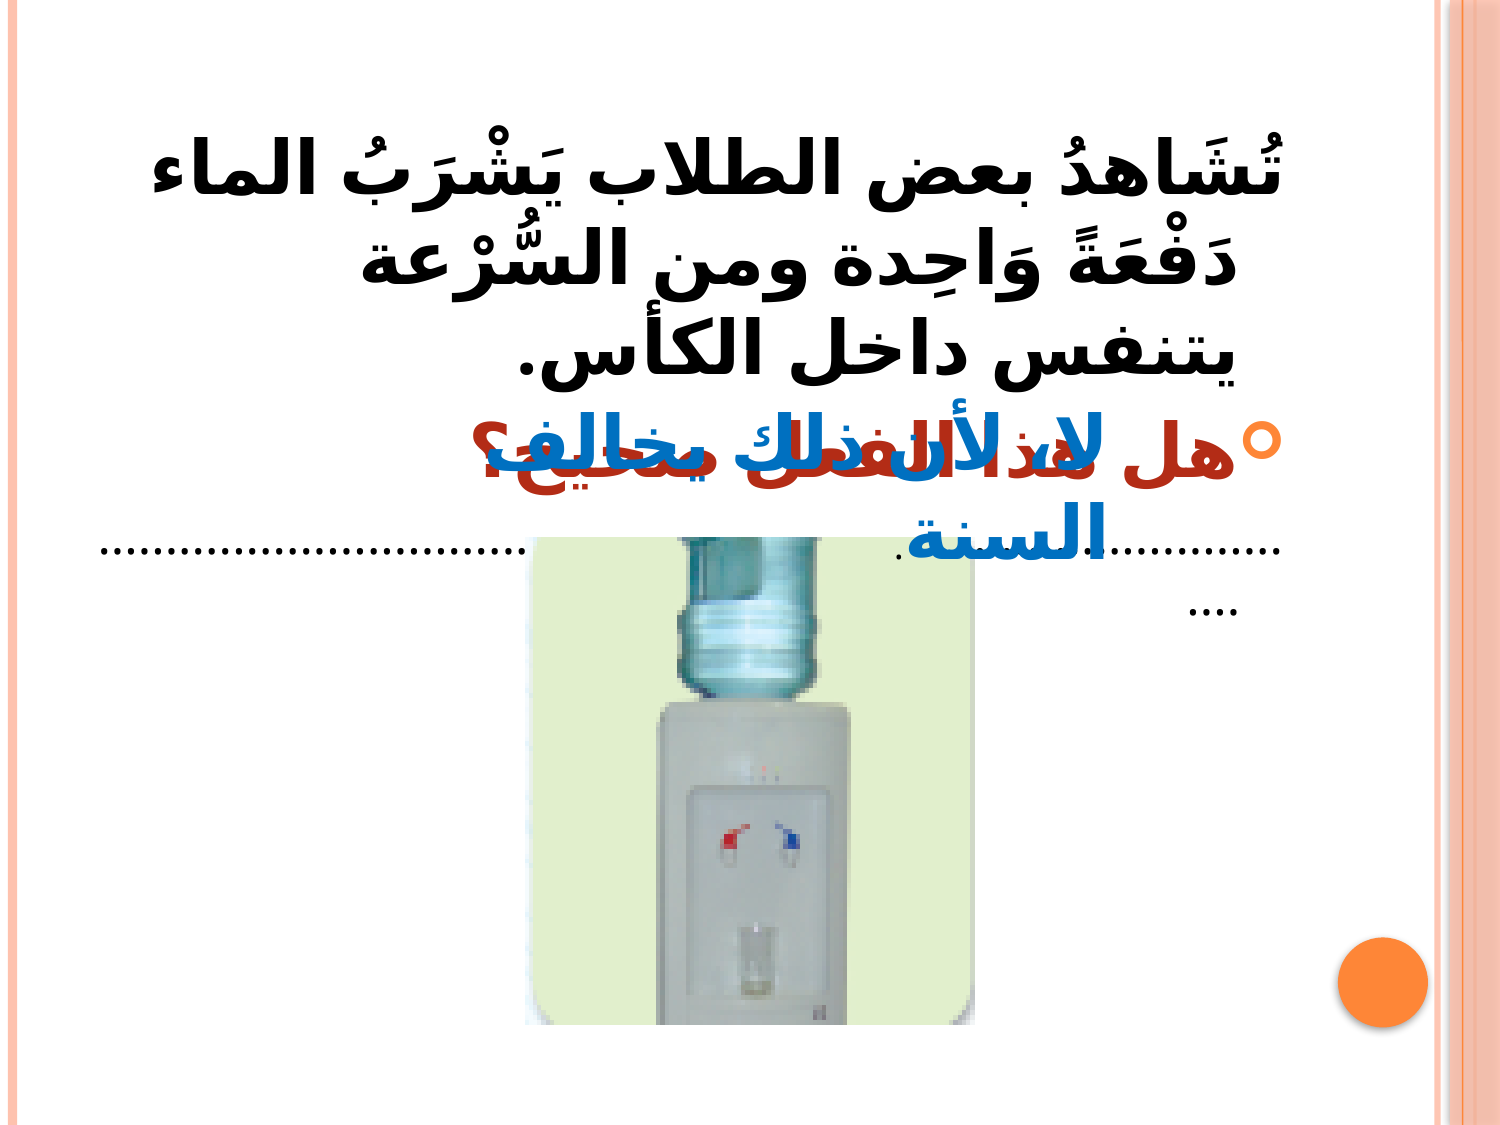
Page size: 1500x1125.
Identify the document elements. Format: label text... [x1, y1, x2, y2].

list تُشَاهدُ بعض الطلاب يَشْرَبُ الماء دَفْعَةً وَاحِدة ومن السُّرْعة يتنفس داخل الكأس. هل هذا الفعل صحيح؟ ............................................................................................ [75, 112, 1300, 1062]
text_box لا، لأن ذلك يخالف السنة. [299, 387, 1125, 583]
picture [524, 536, 976, 1026]
